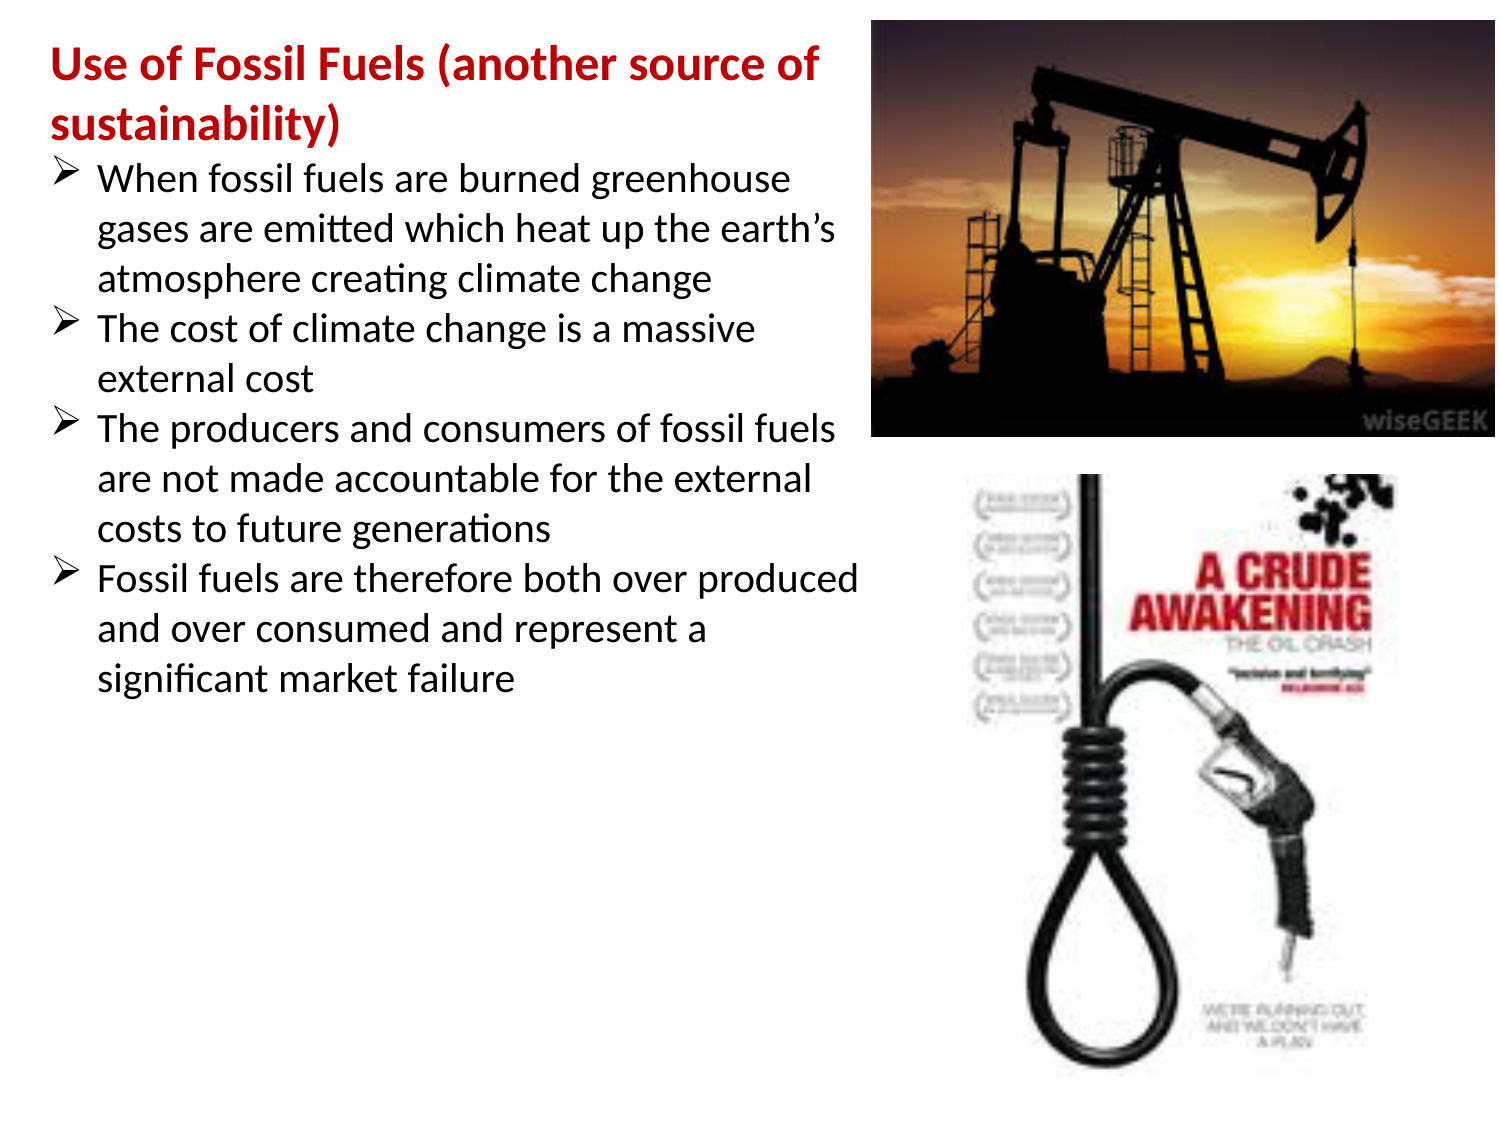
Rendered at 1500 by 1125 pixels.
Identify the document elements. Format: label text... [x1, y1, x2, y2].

text_box Use of Fossil Fuels (another source of sustainability) When fossil fuels are burned greenhouse gases are emitted which heat up the earth’s atmosphere creating climate change The cost of climate change is a massive external cost The producers and consumers of fossil fuels are not made accountable for the external costs to future generations Fossil fuels are therefore both over produced and over consumed and represent a significant market failure [35, 23, 900, 904]
picture [967, 474, 1398, 1077]
picture [871, 19, 1495, 437]
